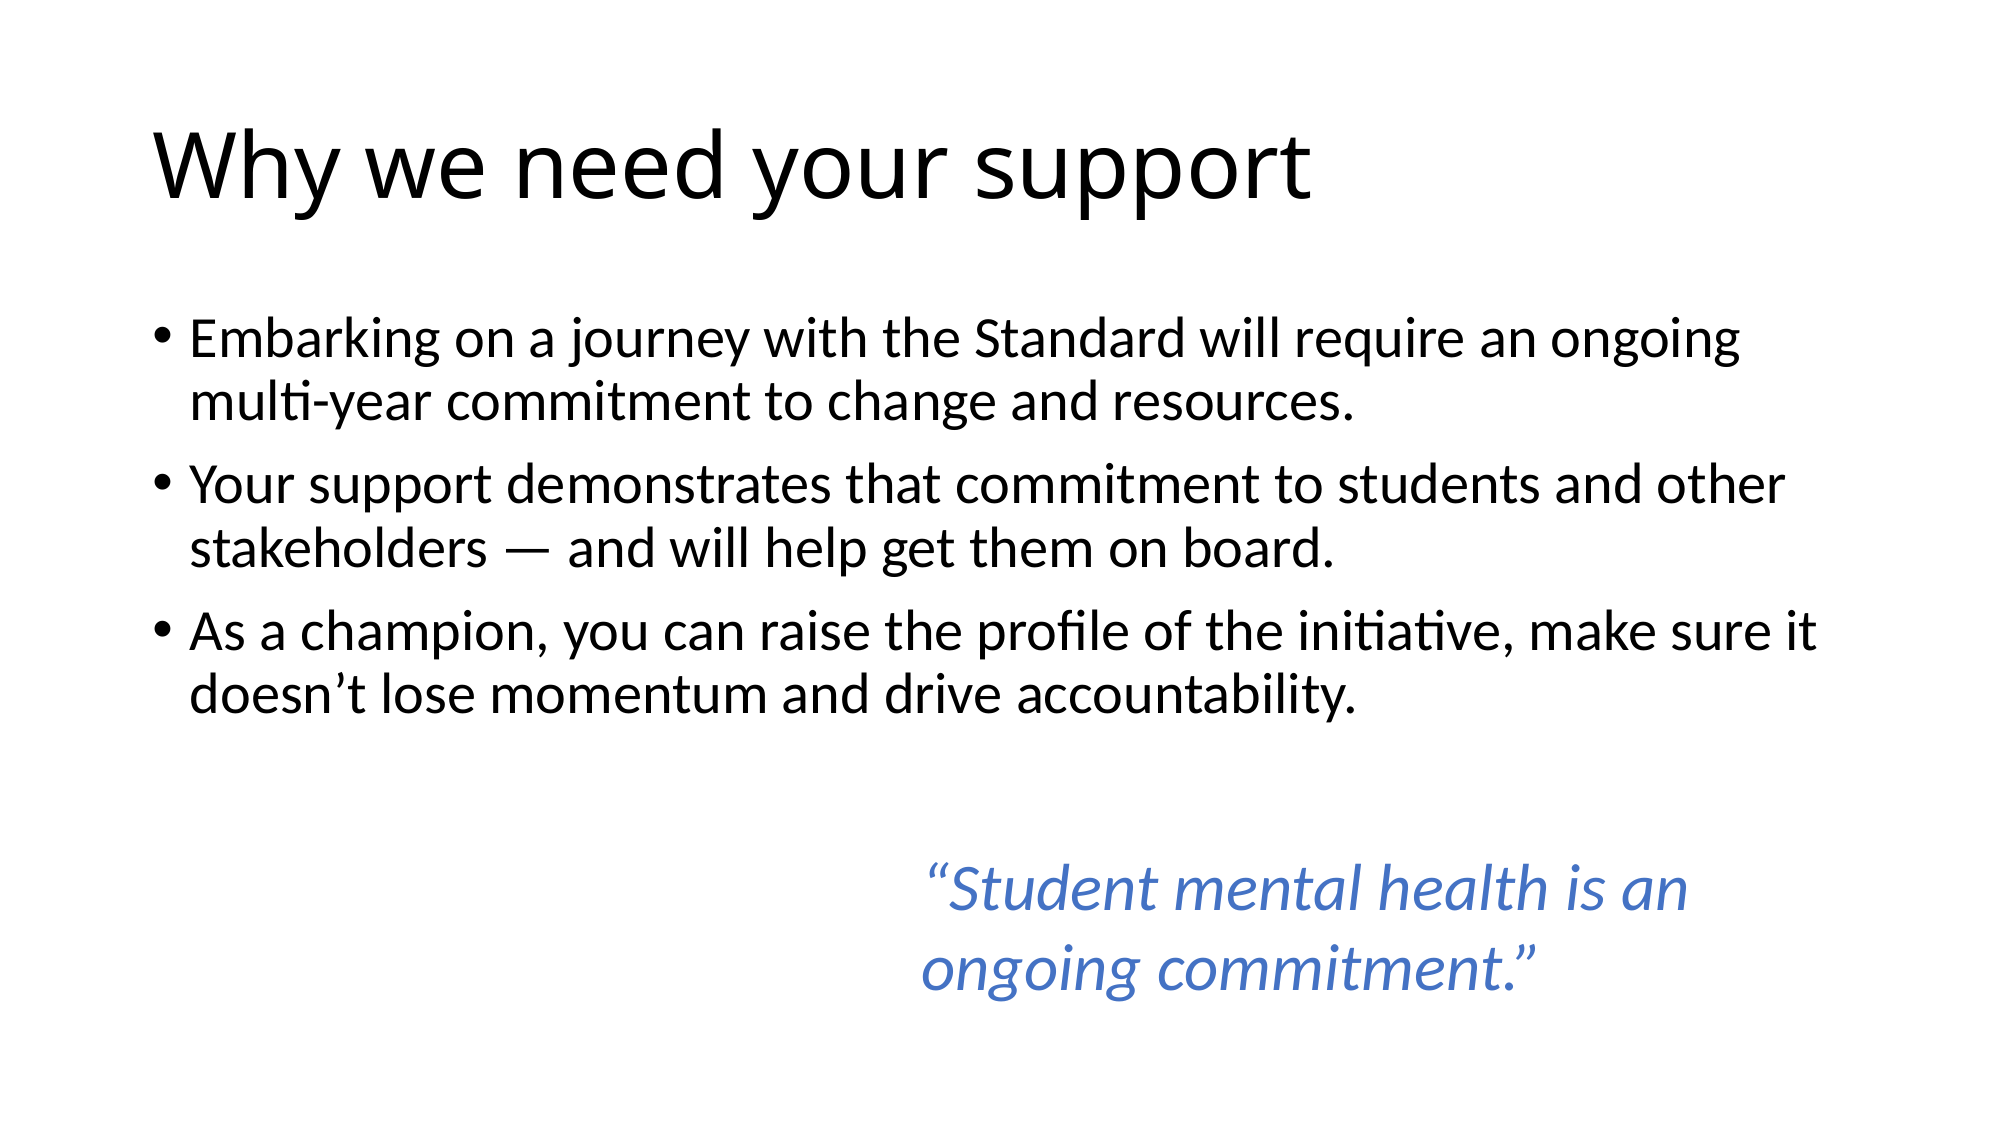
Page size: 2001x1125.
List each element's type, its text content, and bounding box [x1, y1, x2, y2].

title Why we need your support [137, 59, 1863, 278]
text_box “Student mental health is an ongoing commitment.” [906, 836, 1928, 1012]
list Embarking on a journey with the Standard will require an ongoing multi-year commitment to change and resources. Your support demonstrates that commitment to students and other stakeholders — and will help get them on board. As a champion, you can raise the profile of the initiative, make sure it doesn’t lose momentum and drive accountability. [137, 299, 1863, 1014]
